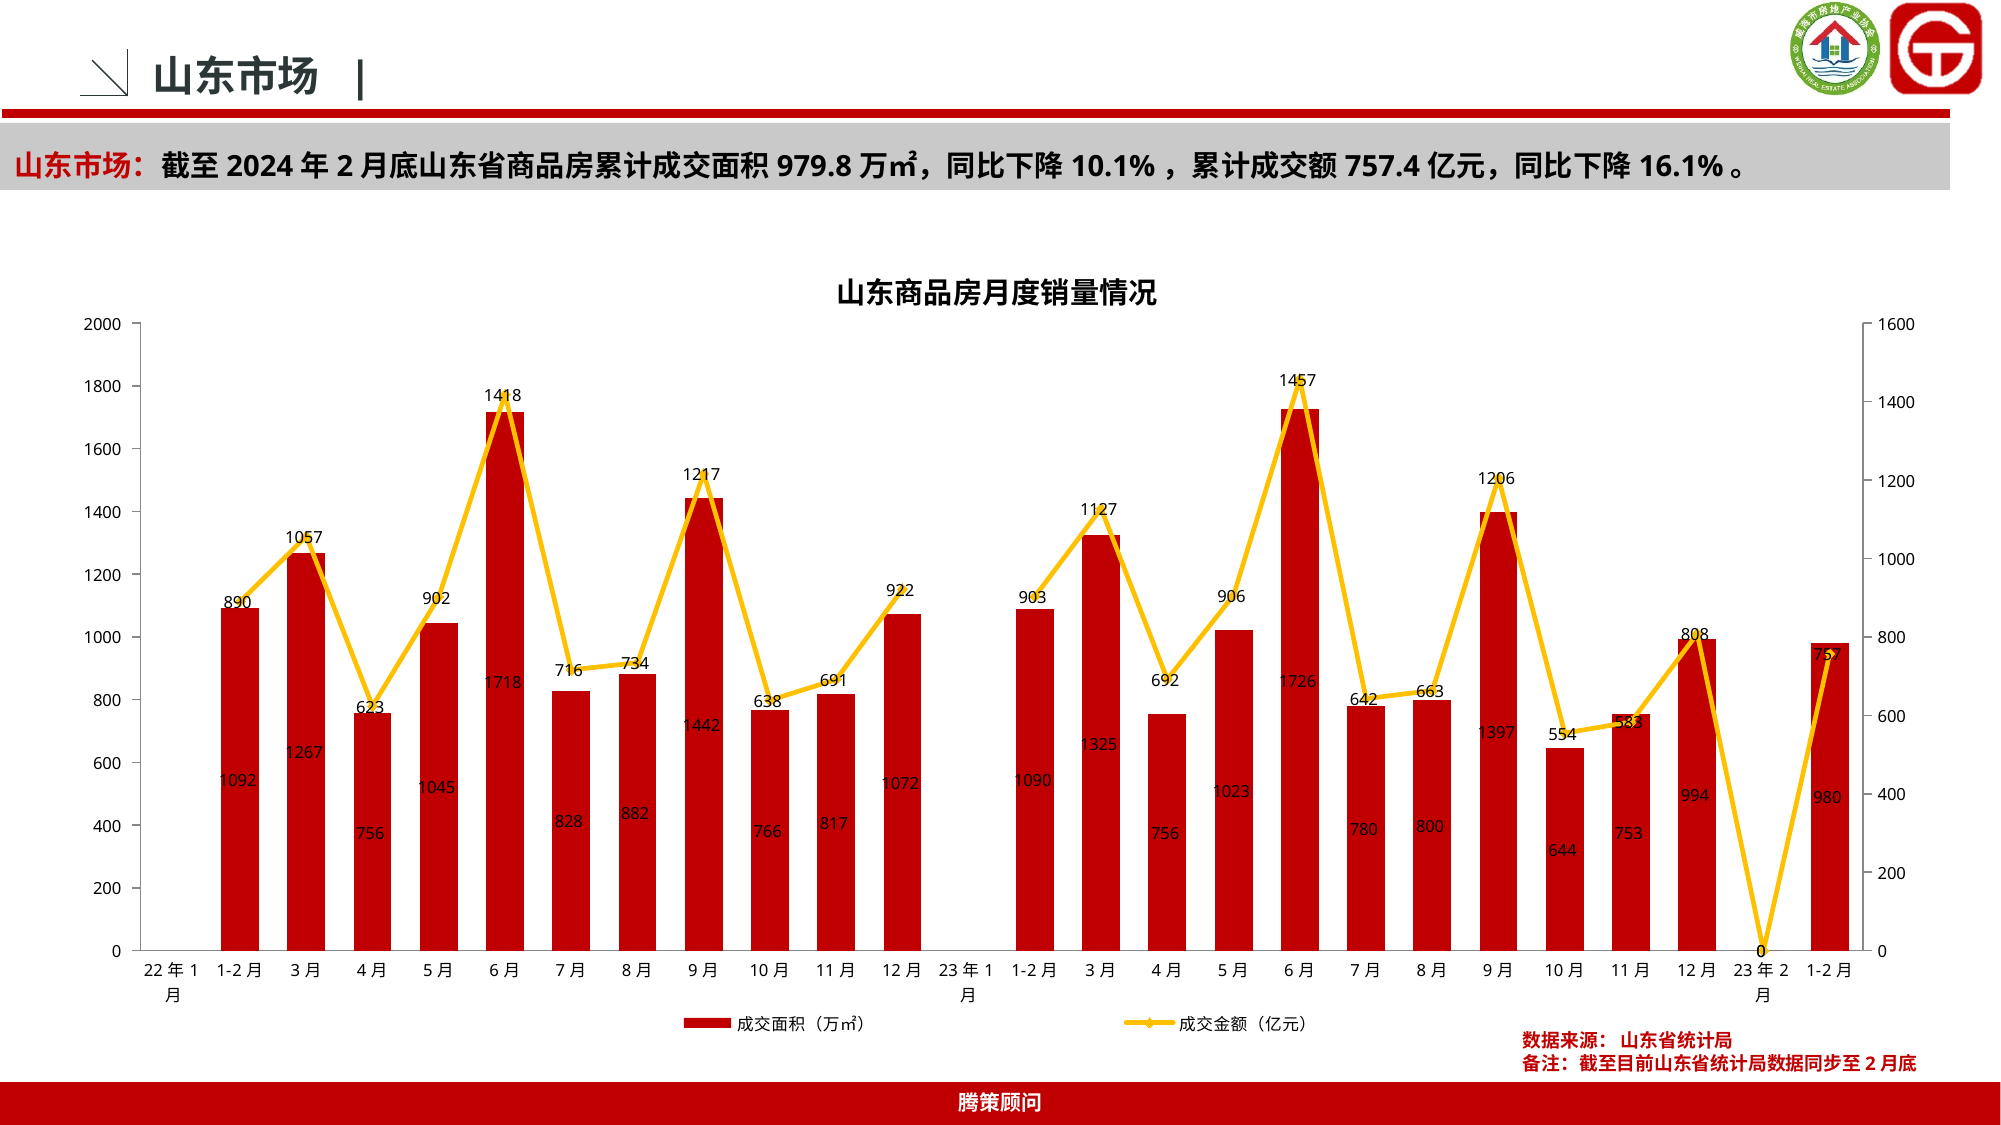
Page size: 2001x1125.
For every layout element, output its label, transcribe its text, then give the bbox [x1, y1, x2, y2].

text_box 山东商品房月度销量情况 [616, 267, 1379, 308]
picture [1786, 0, 1989, 98]
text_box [80, 48, 128, 96]
text_box 山东市场：截至2024年2月底山东省商品房累计成交面积979.8万㎡，同比下降10.1%，累计成交额757.4亿元，同比下降16.1%。 [0, 122, 1950, 190]
text_box 山东市场 | [138, 41, 1236, 108]
text_box 高区商品房成交金额排行榜 [1508, 1054, 1950, 1058]
text_box 数据来源： 山东省统计局 备注：截至目前山东省统计局数据同步至2月底 [1508, 1058, 1950, 1082]
chart [54, 309, 1951, 1048]
